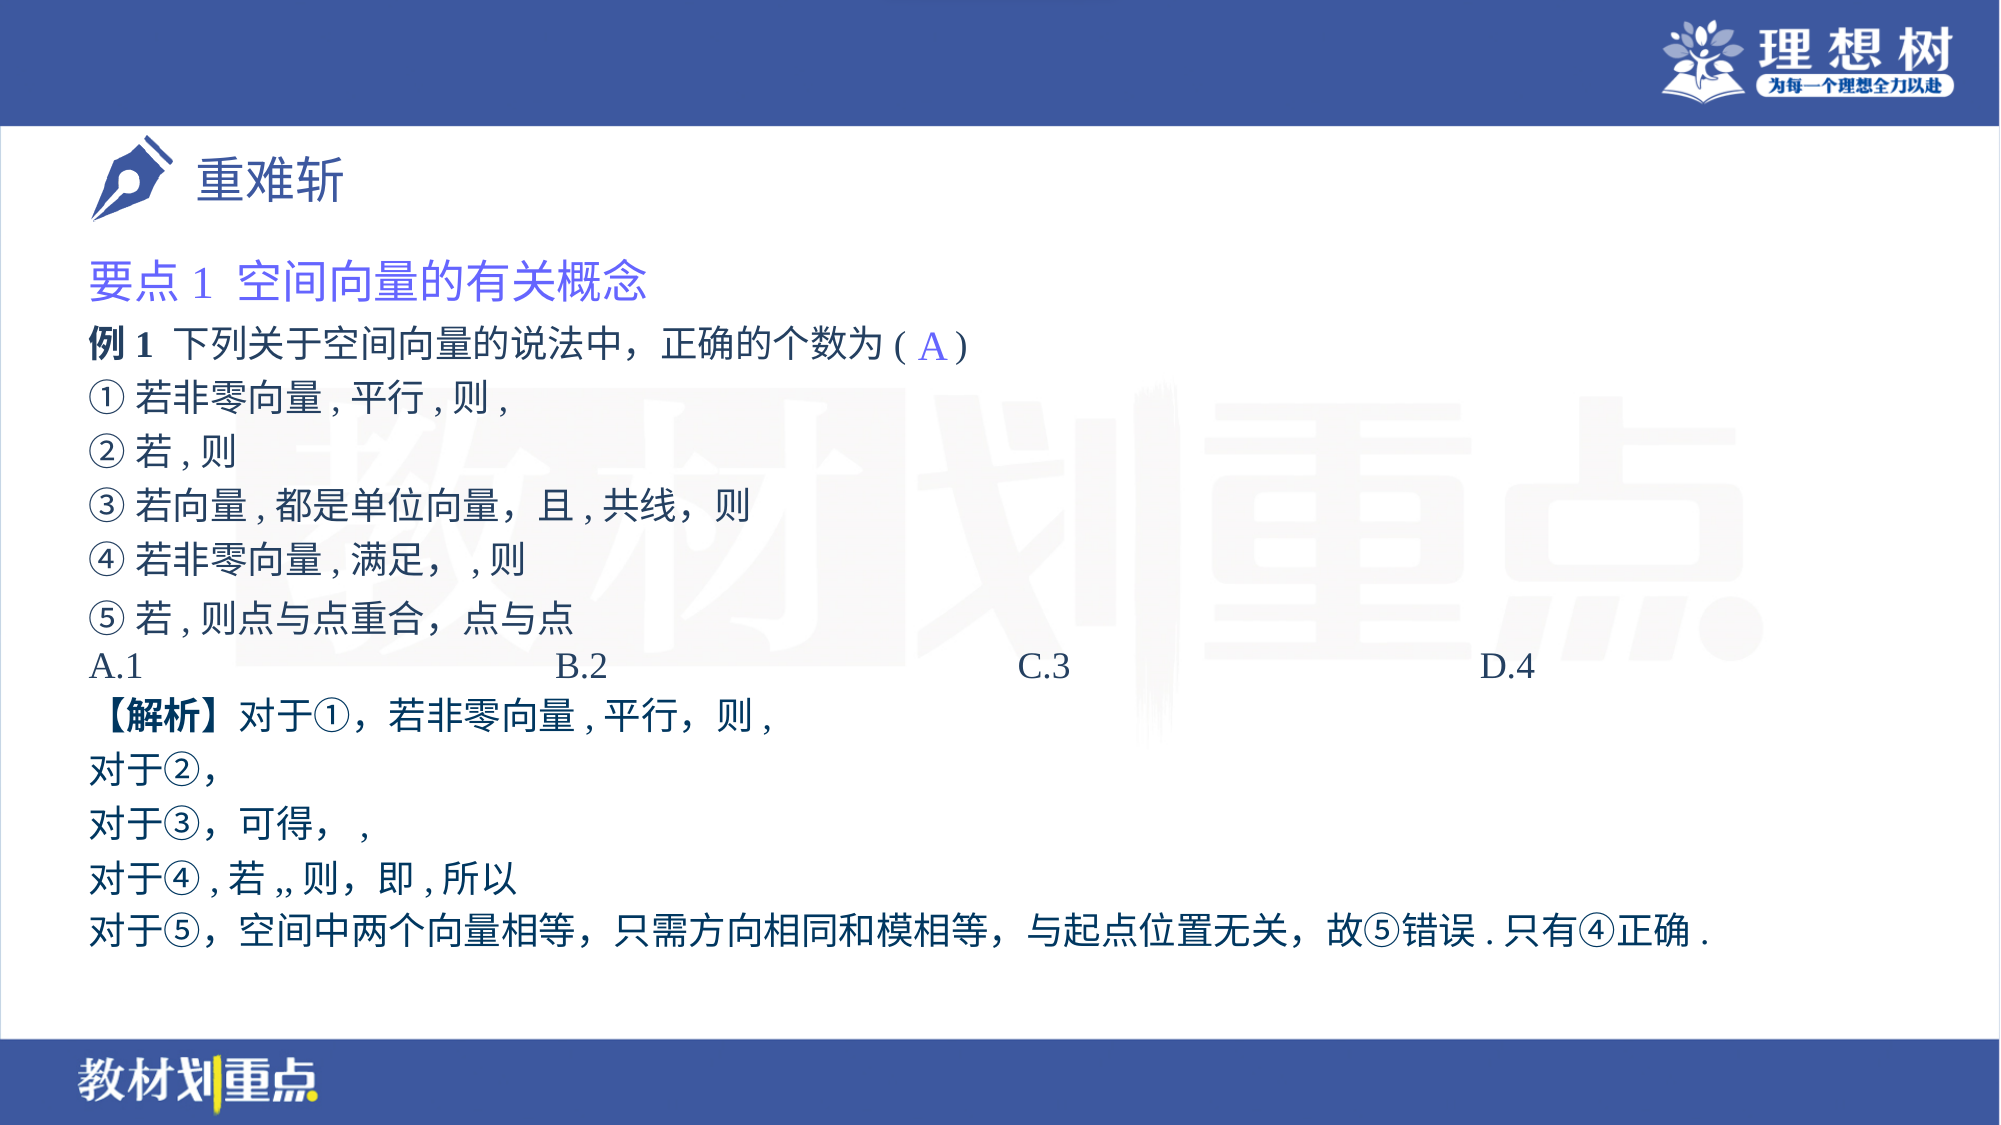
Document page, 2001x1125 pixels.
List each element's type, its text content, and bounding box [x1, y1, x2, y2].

text_box 要点1 空间向量的有关概念 [88, 243, 1911, 304]
text_box A [902, 316, 964, 367]
picture [0, 0, 2000, 1125]
text_box A.1 B.2 C.3 D.4 [88, 634, 1911, 683]
text_box 重难斩 [194, 135, 491, 222]
